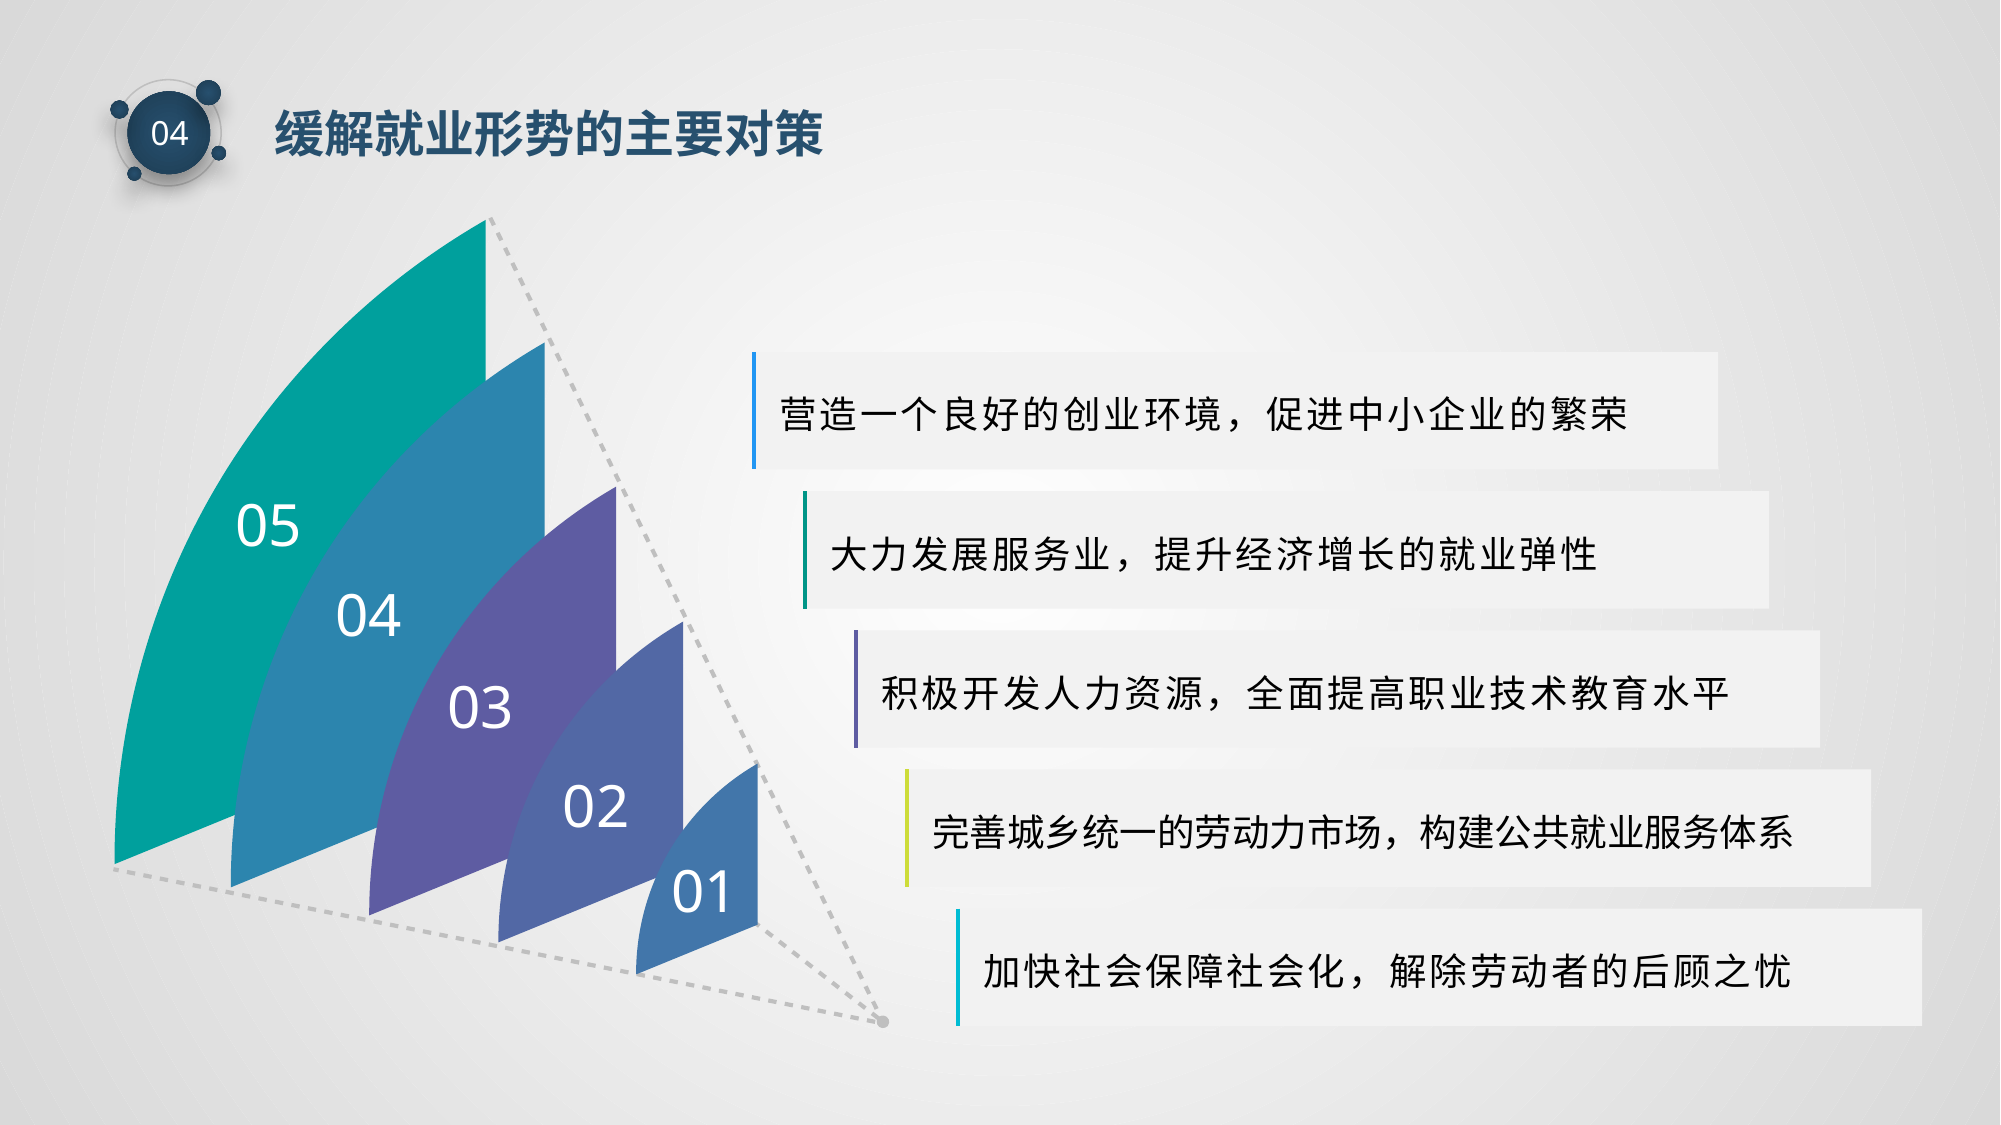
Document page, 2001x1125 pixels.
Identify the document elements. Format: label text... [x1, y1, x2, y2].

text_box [110, 79, 226, 186]
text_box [753, 352, 1719, 470]
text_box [958, 908, 1923, 1026]
text_box 缓解就业形势的主要对策 [259, 95, 840, 170]
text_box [907, 769, 1872, 887]
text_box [113, 217, 884, 1024]
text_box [856, 630, 1821, 748]
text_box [805, 491, 1770, 609]
